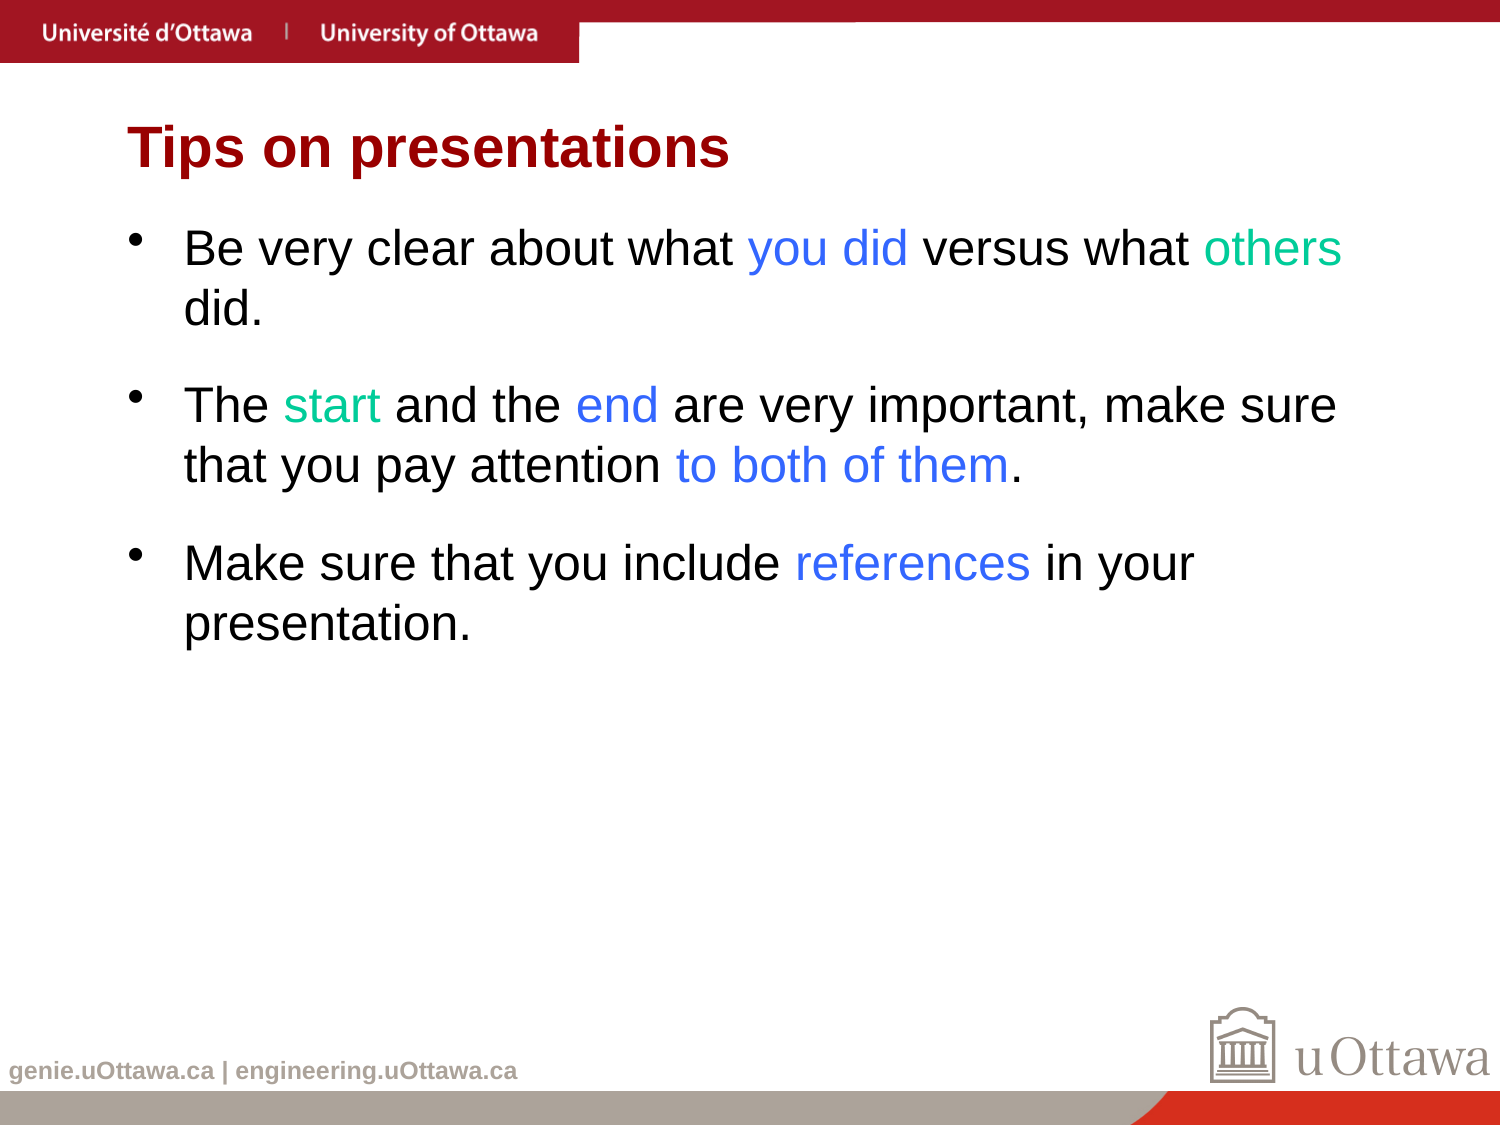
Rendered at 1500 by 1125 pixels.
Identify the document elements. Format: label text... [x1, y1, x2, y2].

picture [1210, 1007, 1490, 1083]
picture [0, 0, 1500, 63]
list Be very clear about what you did versus what others did. The start and the end are very important, make sure that you pay attention to both of them. Make sure that you include references in your presentation. [112, 208, 1388, 846]
title Tips on presentations [112, 101, 1188, 208]
picture [0, 1091, 1500, 1125]
